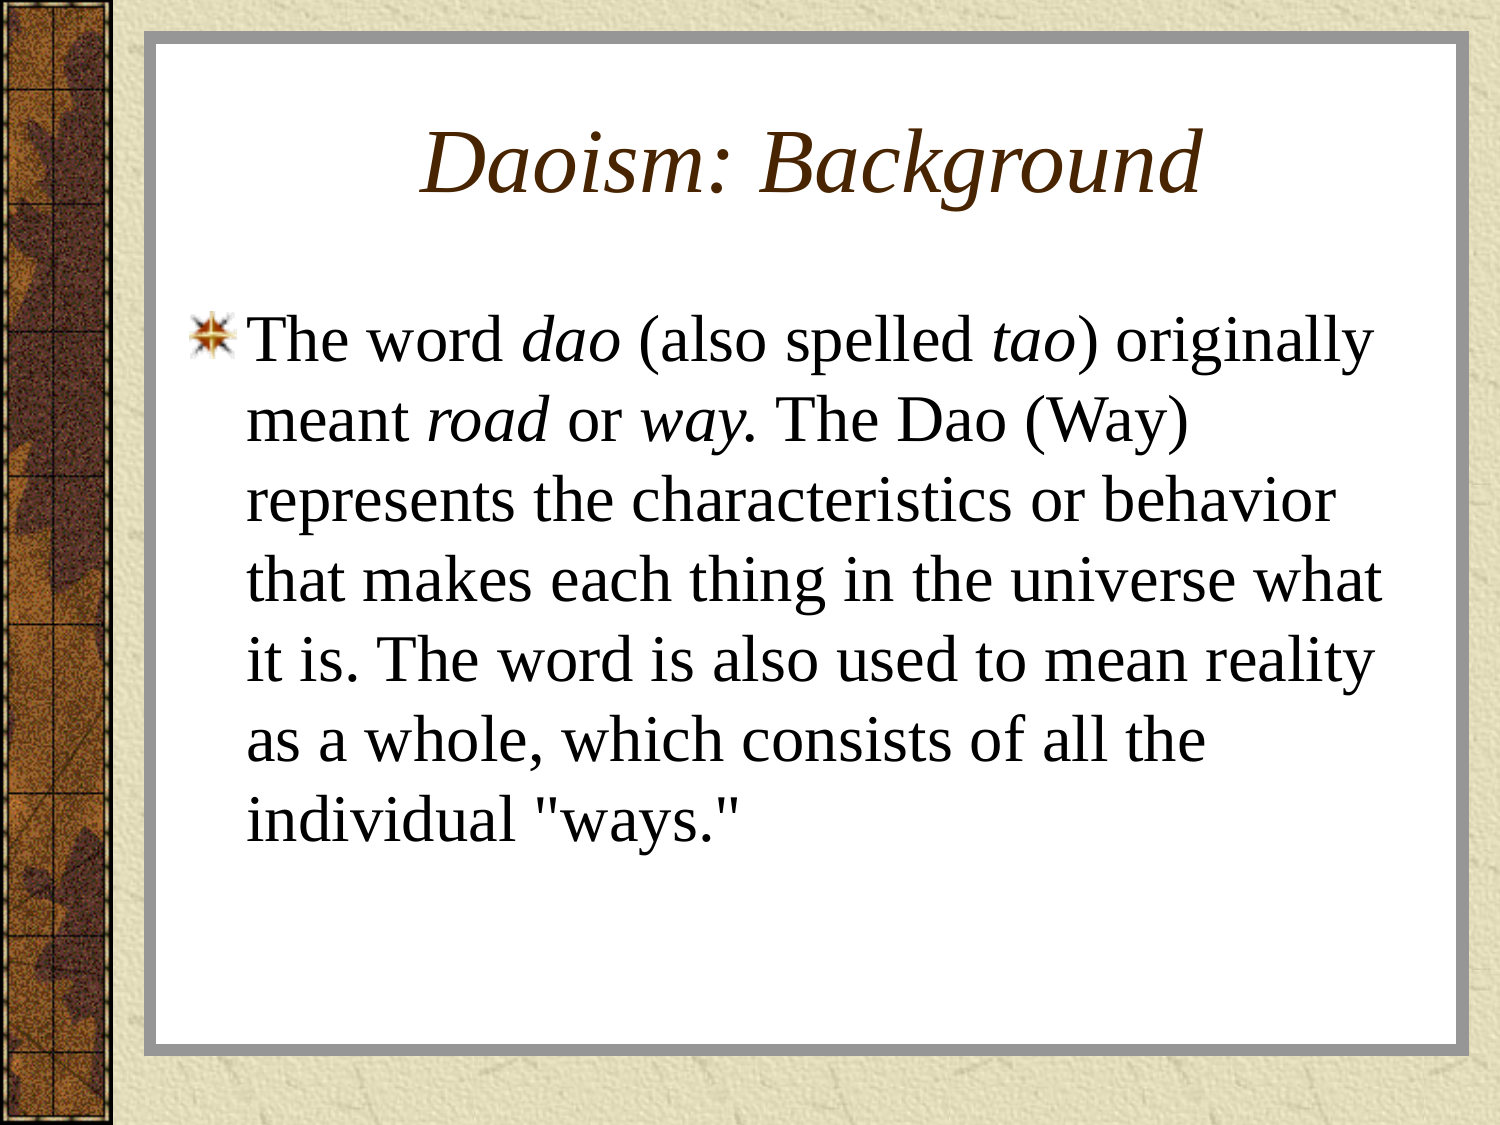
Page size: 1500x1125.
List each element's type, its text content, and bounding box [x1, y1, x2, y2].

list The word dao (also spelled tao) originally meant road or way. The Dao (Way) represents the characteristics or behavior that makes each thing in the universe what it is. The word is also used to mean reality as a whole, which consists of all the individual "ways." [174, 287, 1450, 963]
picture [0, 0, 1500, 1125]
title Daoism: Background [174, 62, 1450, 250]
